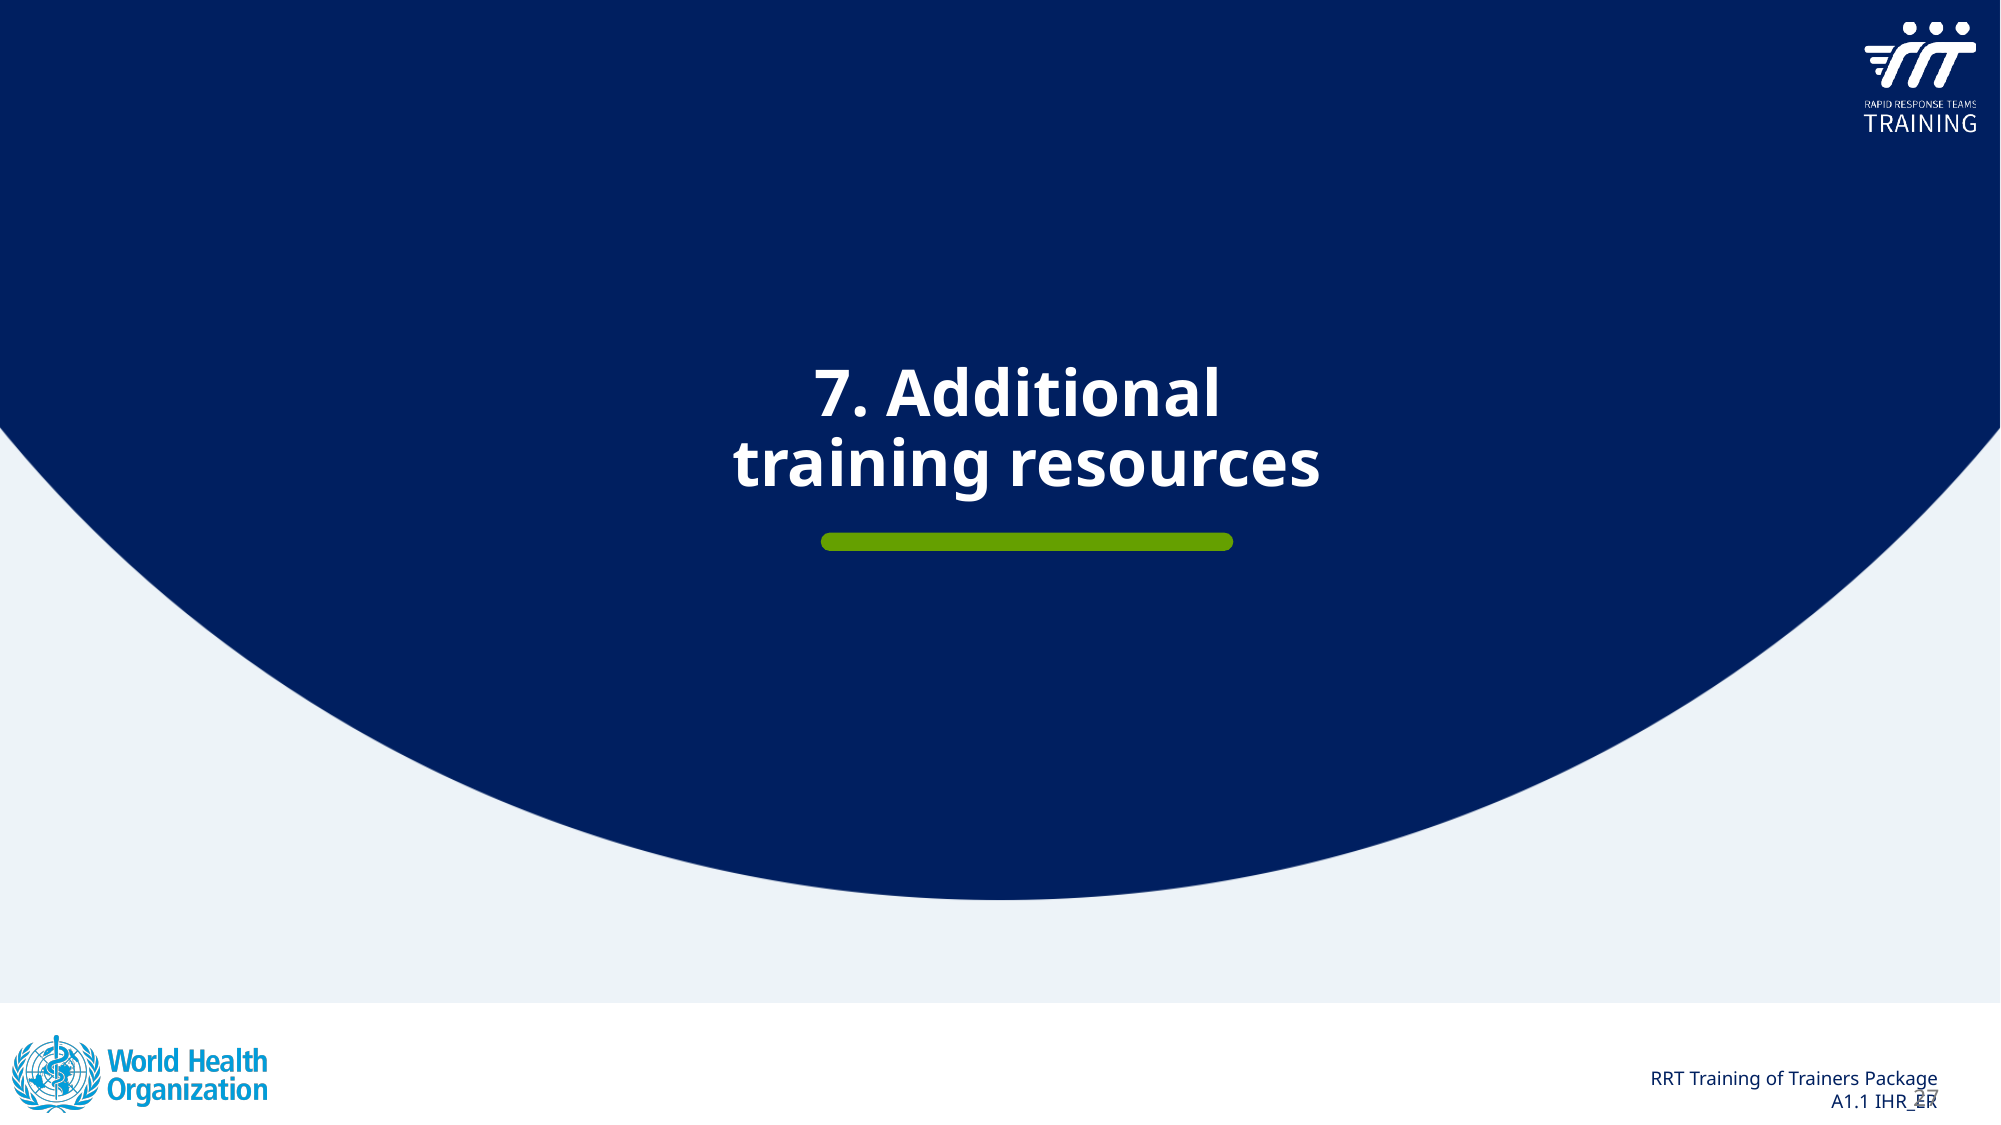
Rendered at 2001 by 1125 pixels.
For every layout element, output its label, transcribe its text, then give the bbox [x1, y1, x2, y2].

picture [12, 1083, 48, 1113]
picture [0, 0, 2001, 1003]
title 7. Additional training resources [60, 338, 1994, 538]
picture [12, 1035, 267, 1113]
picture [58, 1050, 64, 1058]
